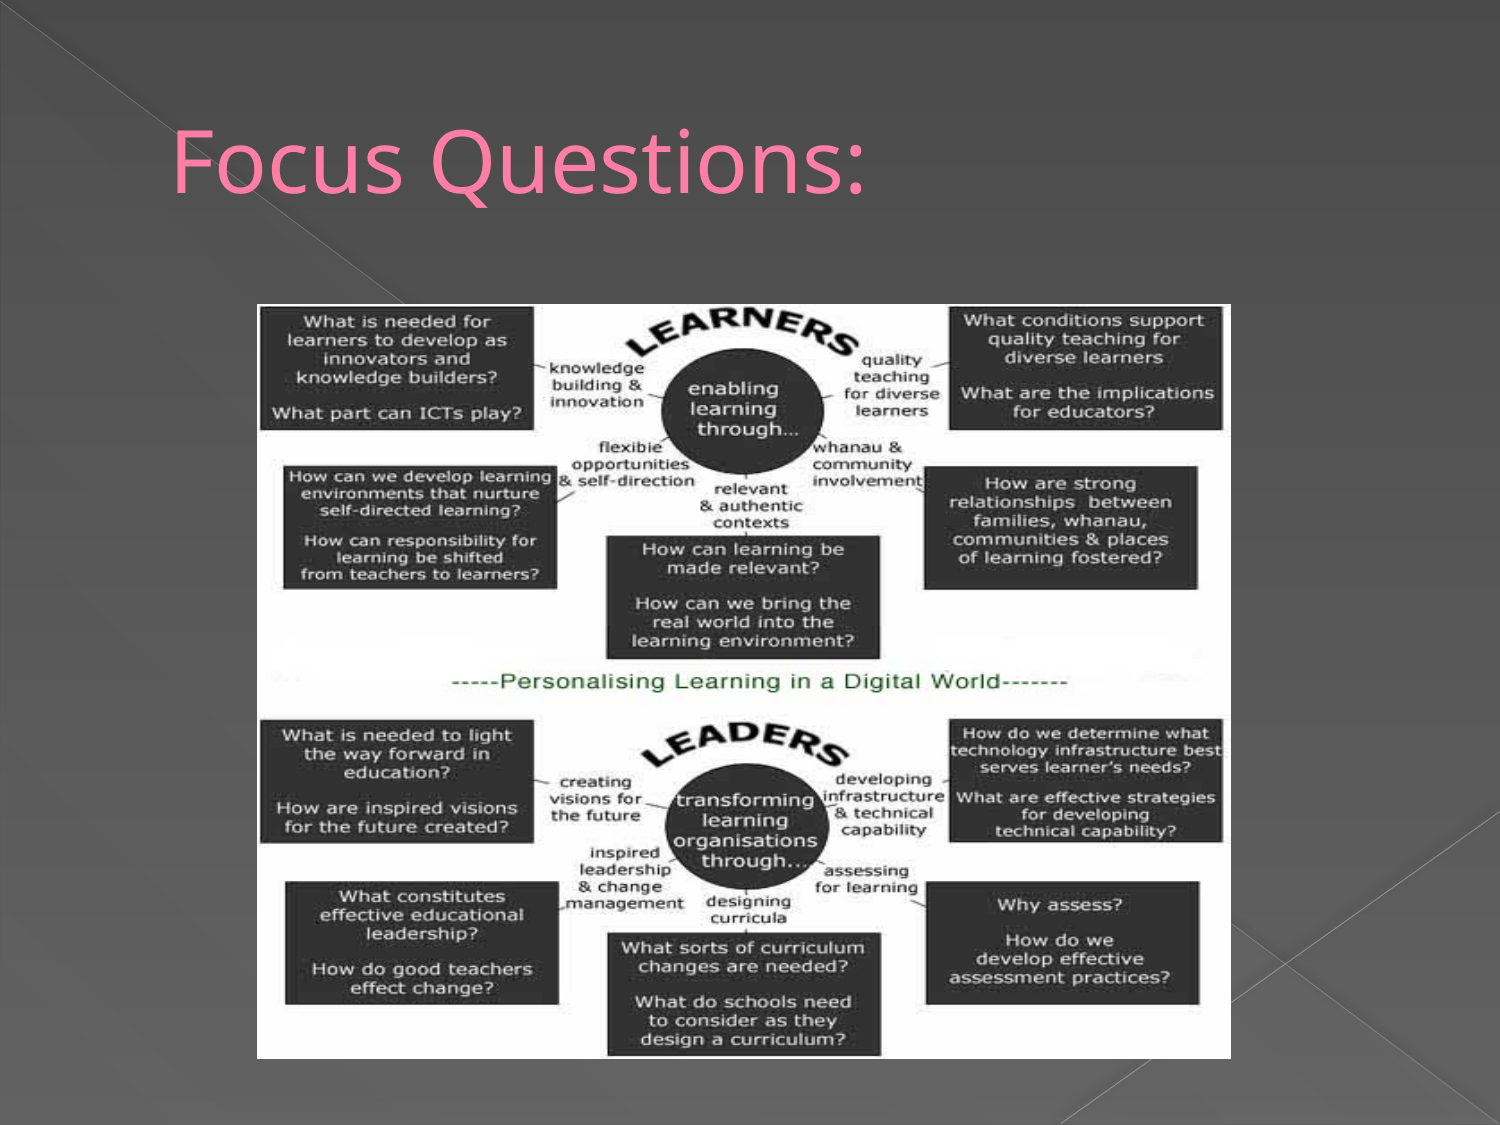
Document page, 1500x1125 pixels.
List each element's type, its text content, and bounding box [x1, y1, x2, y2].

title Focus Questions: [75, 43, 1425, 274]
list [257, 304, 1231, 1060]
